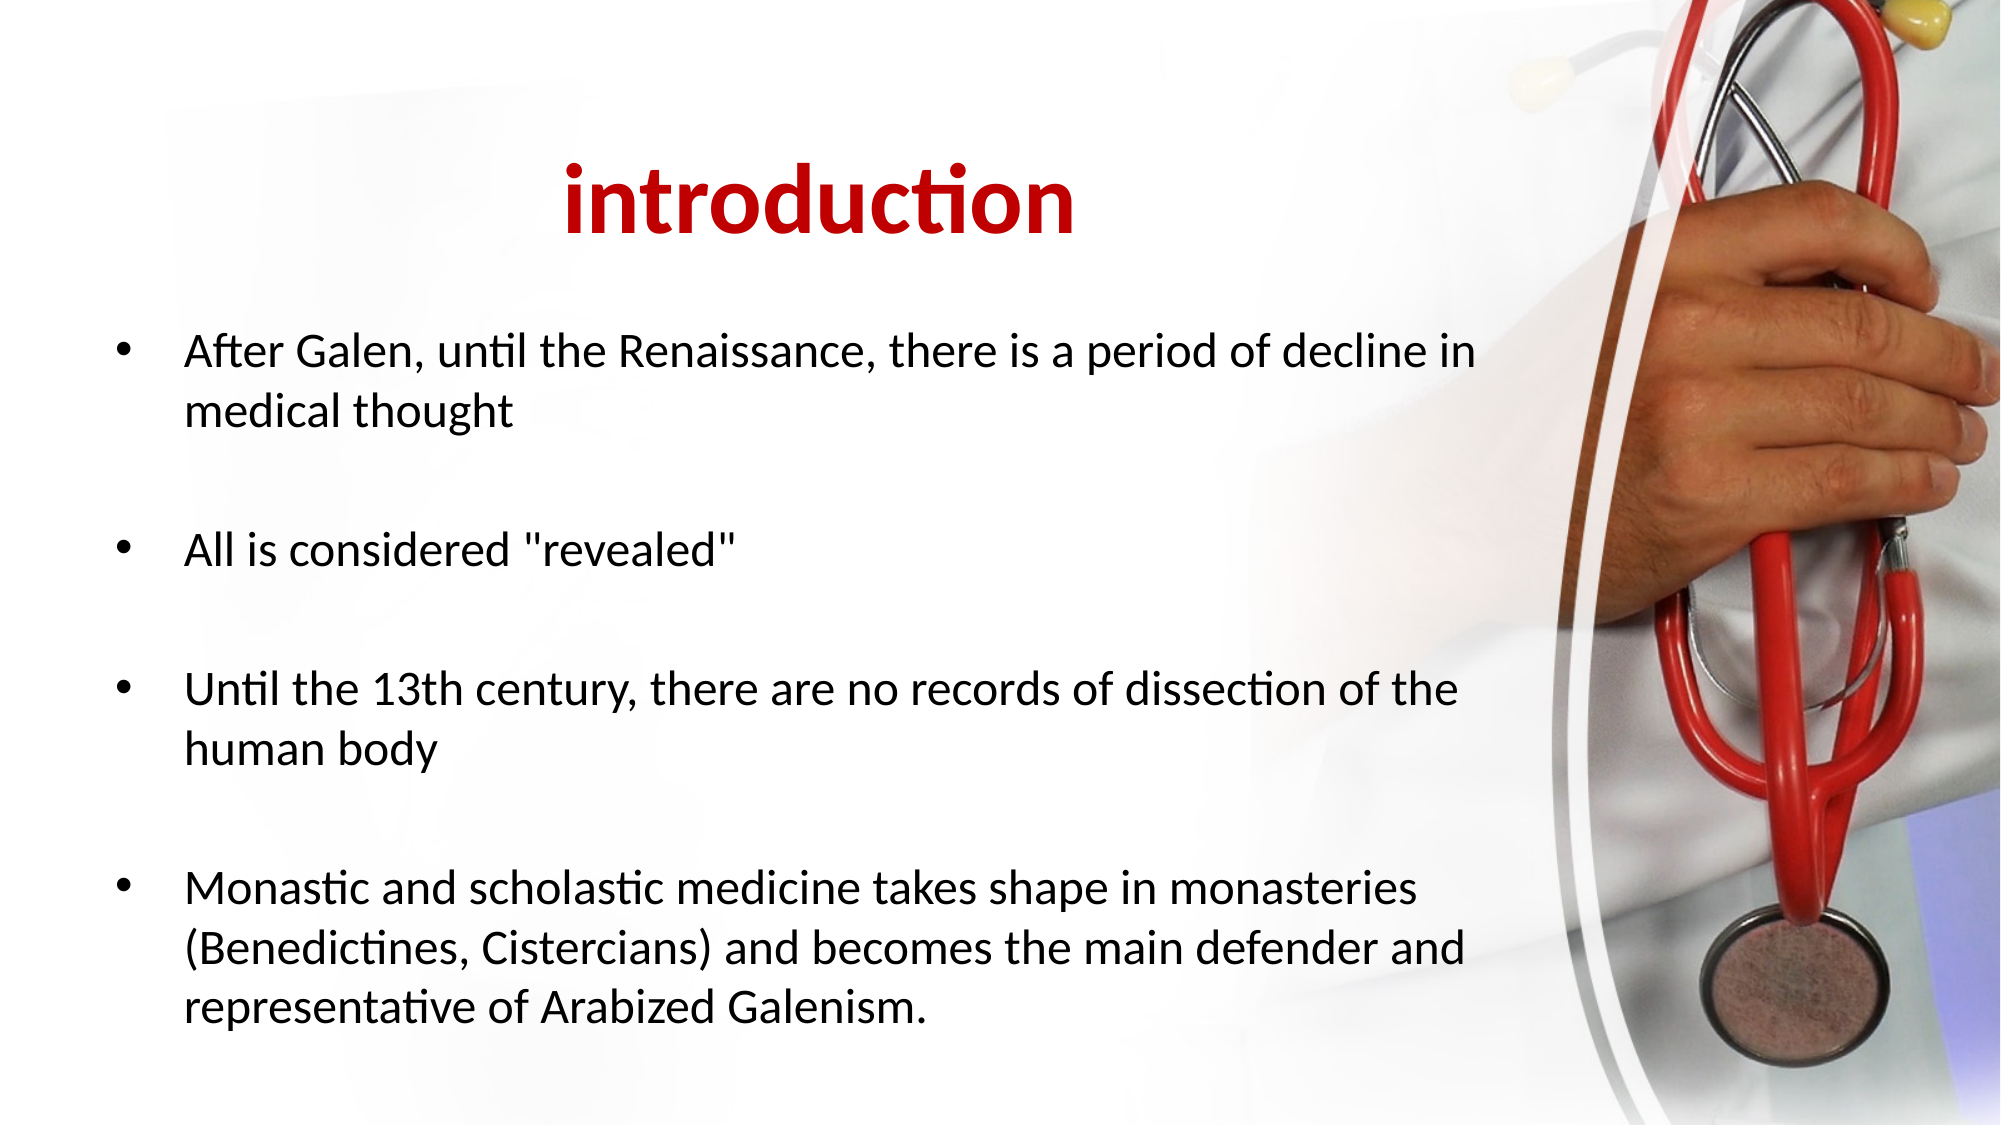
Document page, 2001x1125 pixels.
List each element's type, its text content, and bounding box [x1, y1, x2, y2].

list After Galen, until the Renaissance, there is a period of decline in medical thought All is considered "revealed" Until the 13th century, there are no records of dissection of the human body Monastic and scholastic medicine takes shape in monasteries (Benedictines, Cistercians) and becomes the main defender and representative of Arabized Galenism. [100, 310, 1537, 1043]
title introduction [99, 110, 1540, 278]
picture [0, 0, 2001, 1125]
